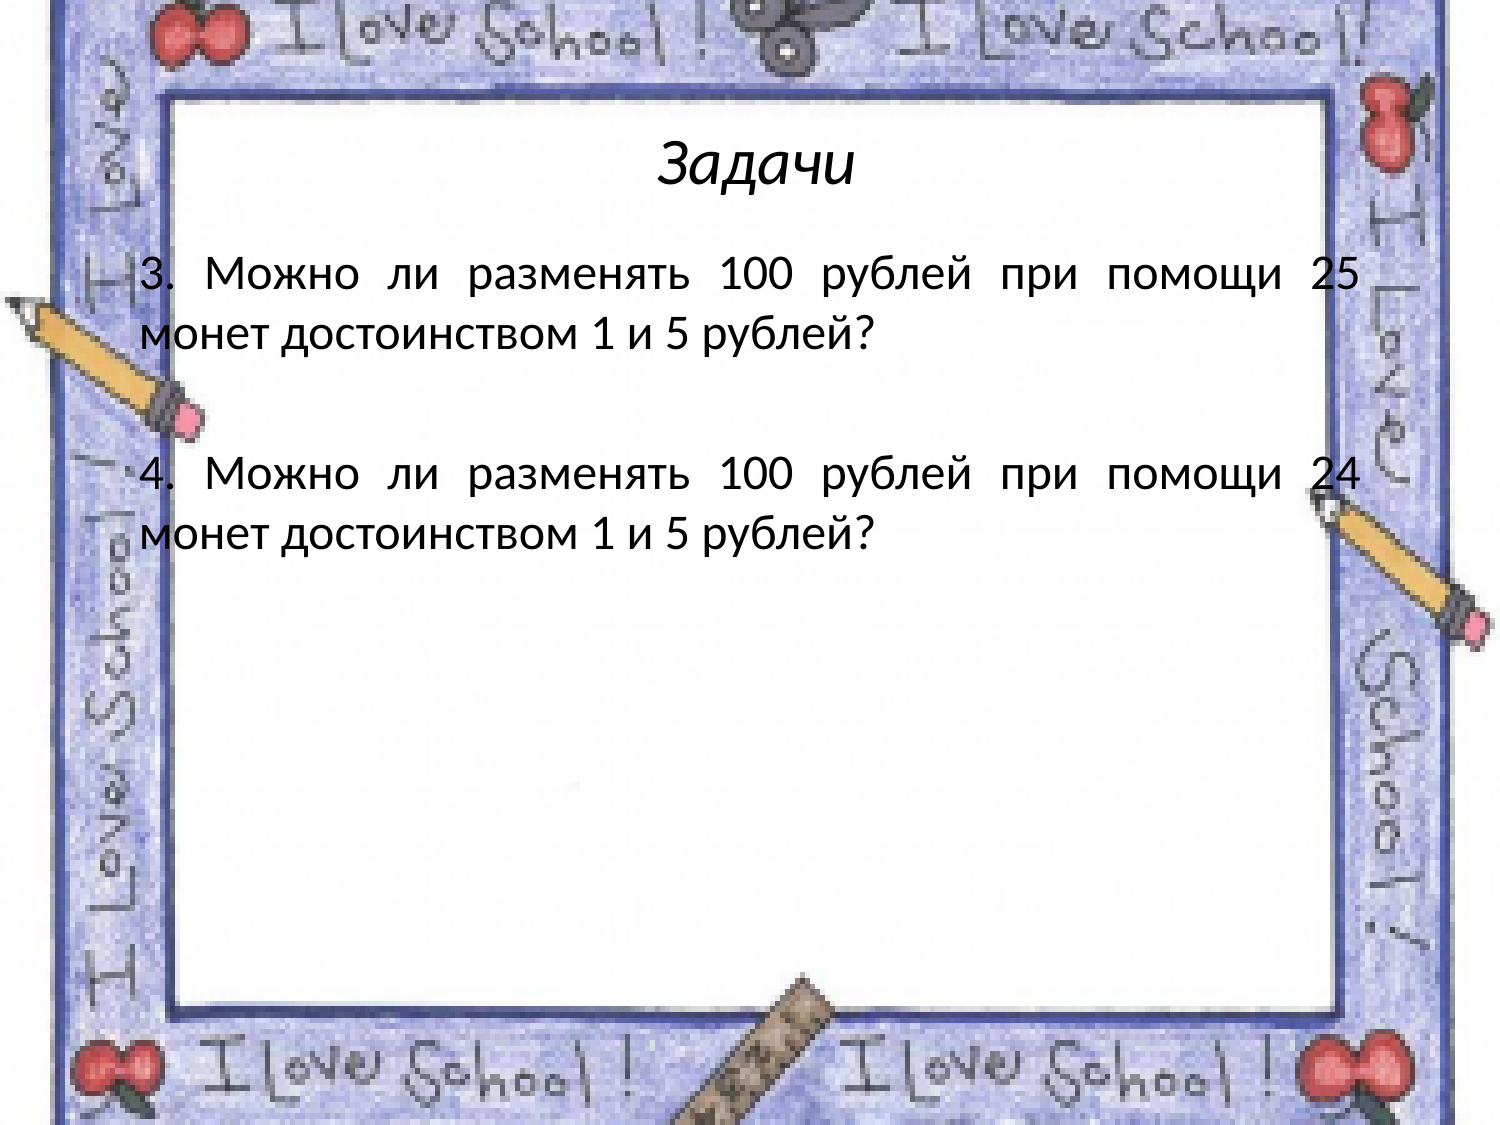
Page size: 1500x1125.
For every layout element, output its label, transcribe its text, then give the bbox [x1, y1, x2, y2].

text_box 3. Можно ли разменять 100 рублей при помощи 25 монет достоинством 1 и 5 рублей? [123, 231, 1376, 367]
picture [0, 0, 1500, 1125]
text_box Задачи [642, 110, 873, 206]
text_box 4. Можно ли разменять 100 рублей при помощи 24 монет достоинством 1 и 5 рублей? [123, 432, 1376, 568]
